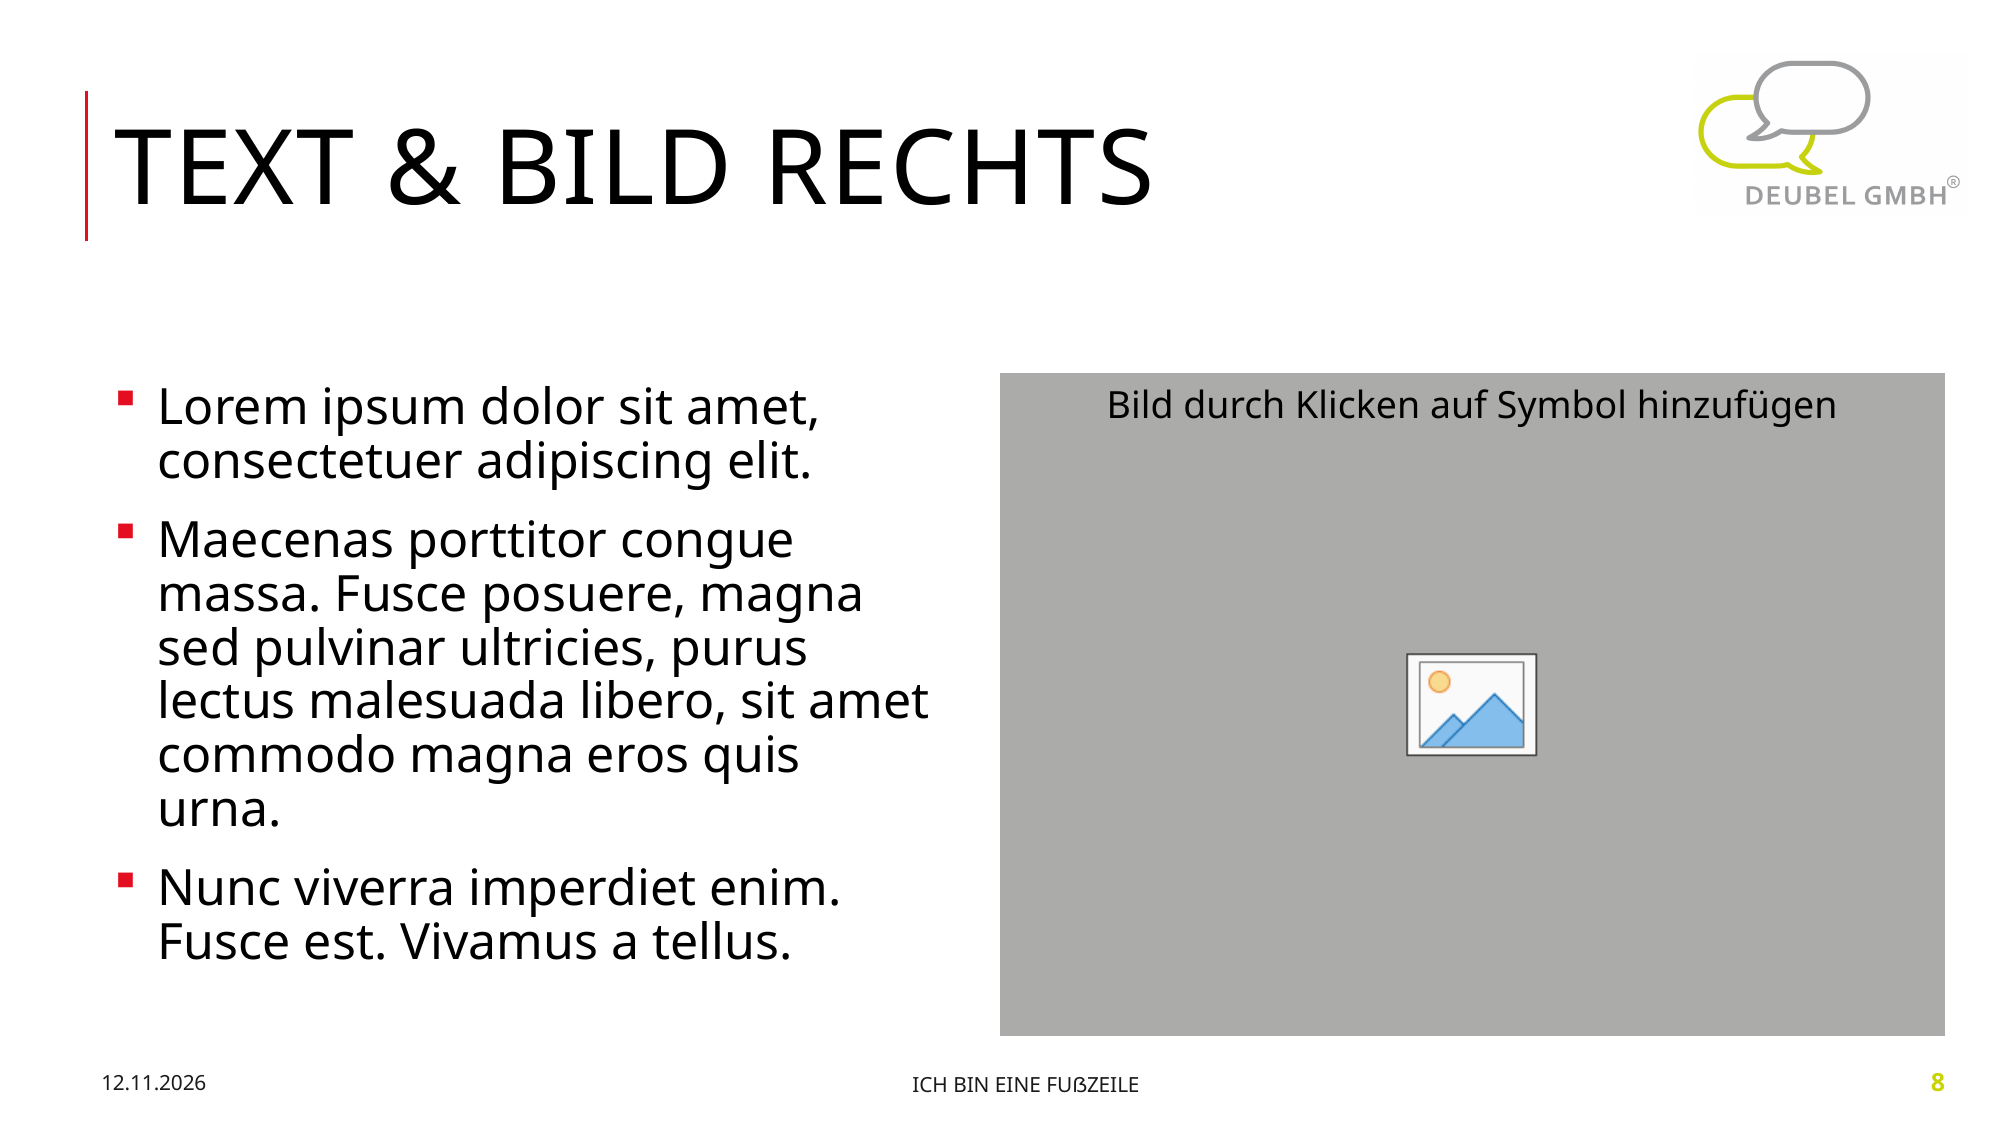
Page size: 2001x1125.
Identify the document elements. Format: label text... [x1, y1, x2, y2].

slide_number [86, 1061, 328, 1107]
slide_number 8 [1727, 1061, 1945, 1107]
picture [999, 373, 1946, 1037]
footer Ich bin eine Fußzeile [343, 1061, 1709, 1107]
title Text & bild rechts [84, 51, 1712, 298]
picture [1712, 52, 1967, 215]
list Lorem ipsum dolor sit amet, consectetuer adipiscing elit. Maecenas porttitor congue massa. Fusce posuere, magna sed pulvinar ultricies, purus lectus malesuada libero, sit amet commodo magna eros quis urna. Nunc viverra imperdiet enim. Fusce est. Vivamus a tellus. [84, 373, 940, 1037]
